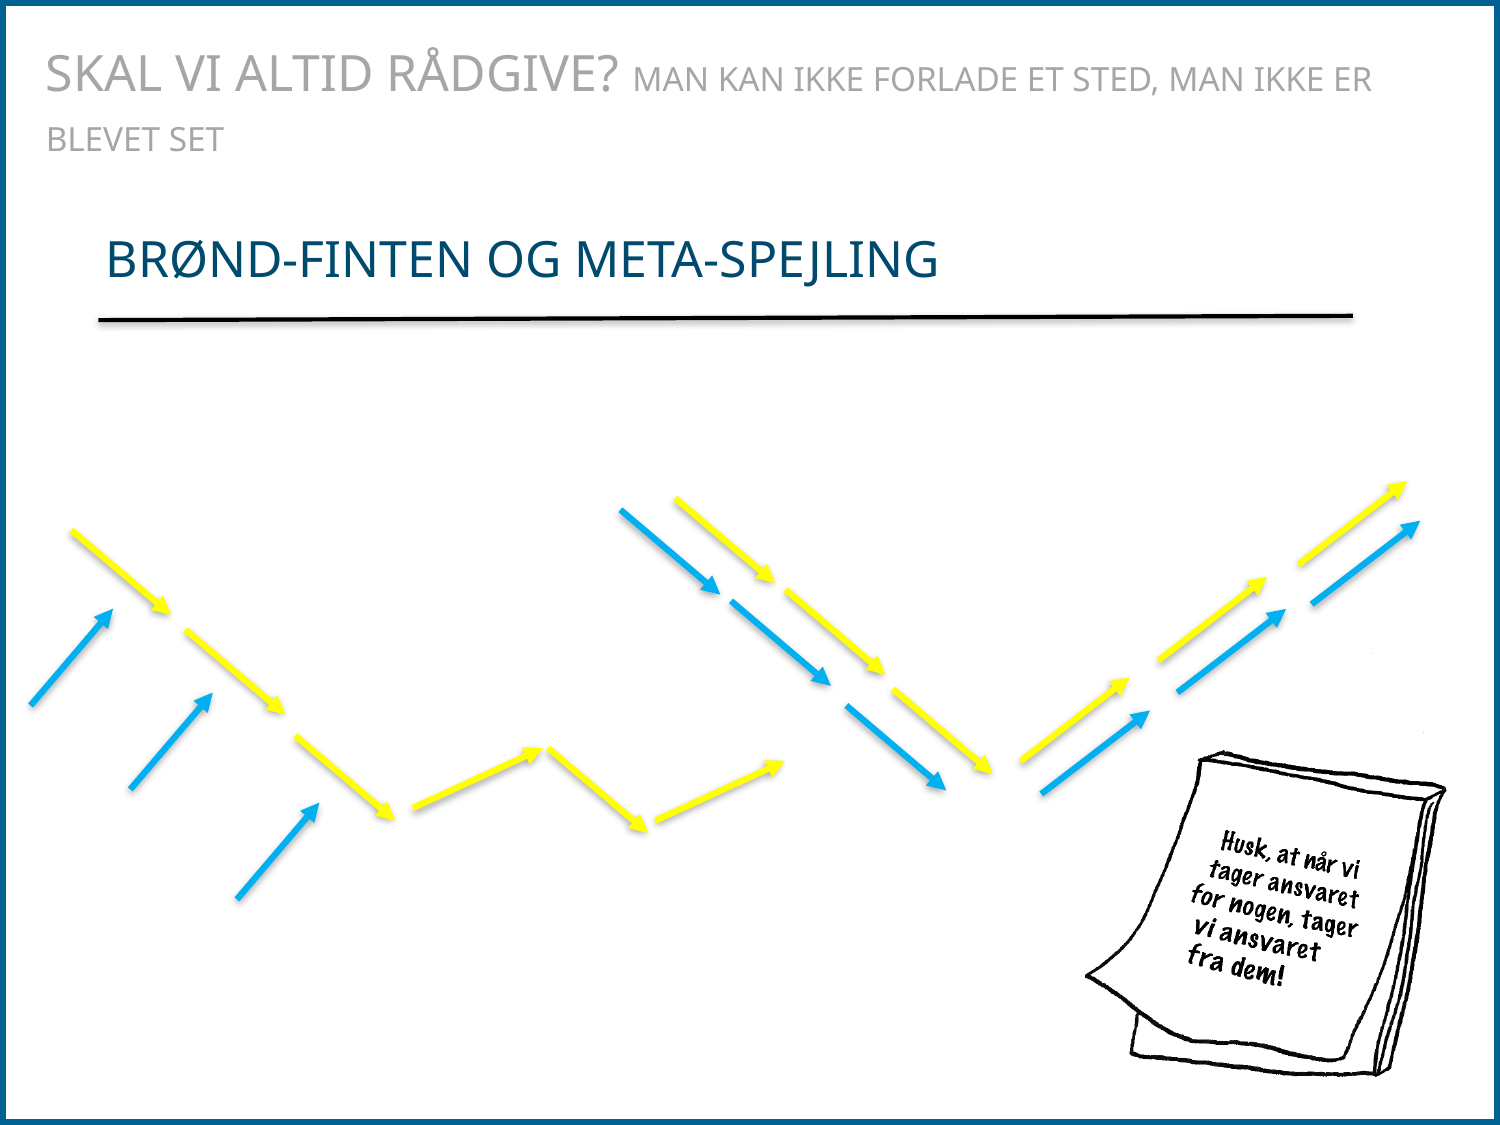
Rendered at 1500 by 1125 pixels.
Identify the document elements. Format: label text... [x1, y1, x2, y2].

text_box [1158, 576, 1268, 601]
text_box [30, 608, 114, 706]
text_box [130, 692, 214, 790]
picture [1035, 601, 1493, 1118]
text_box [185, 629, 286, 715]
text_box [1311, 520, 1421, 601]
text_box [846, 705, 947, 791]
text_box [236, 802, 320, 900]
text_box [295, 735, 396, 821]
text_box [620, 509, 721, 595]
title Brønd-finten og meta-spejling [97, 219, 1257, 312]
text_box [412, 747, 544, 809]
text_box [730, 600, 832, 687]
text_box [785, 589, 886, 675]
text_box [548, 747, 649, 834]
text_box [675, 497, 776, 584]
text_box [892, 688, 994, 775]
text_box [71, 529, 172, 616]
text_box Skal vi altid rådgive? Man kan ikke forlade et sted, man ikke er blevet set [38, 33, 1467, 125]
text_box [655, 760, 786, 821]
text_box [1298, 480, 1408, 565]
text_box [1020, 677, 1029, 762]
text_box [98, 315, 1354, 321]
